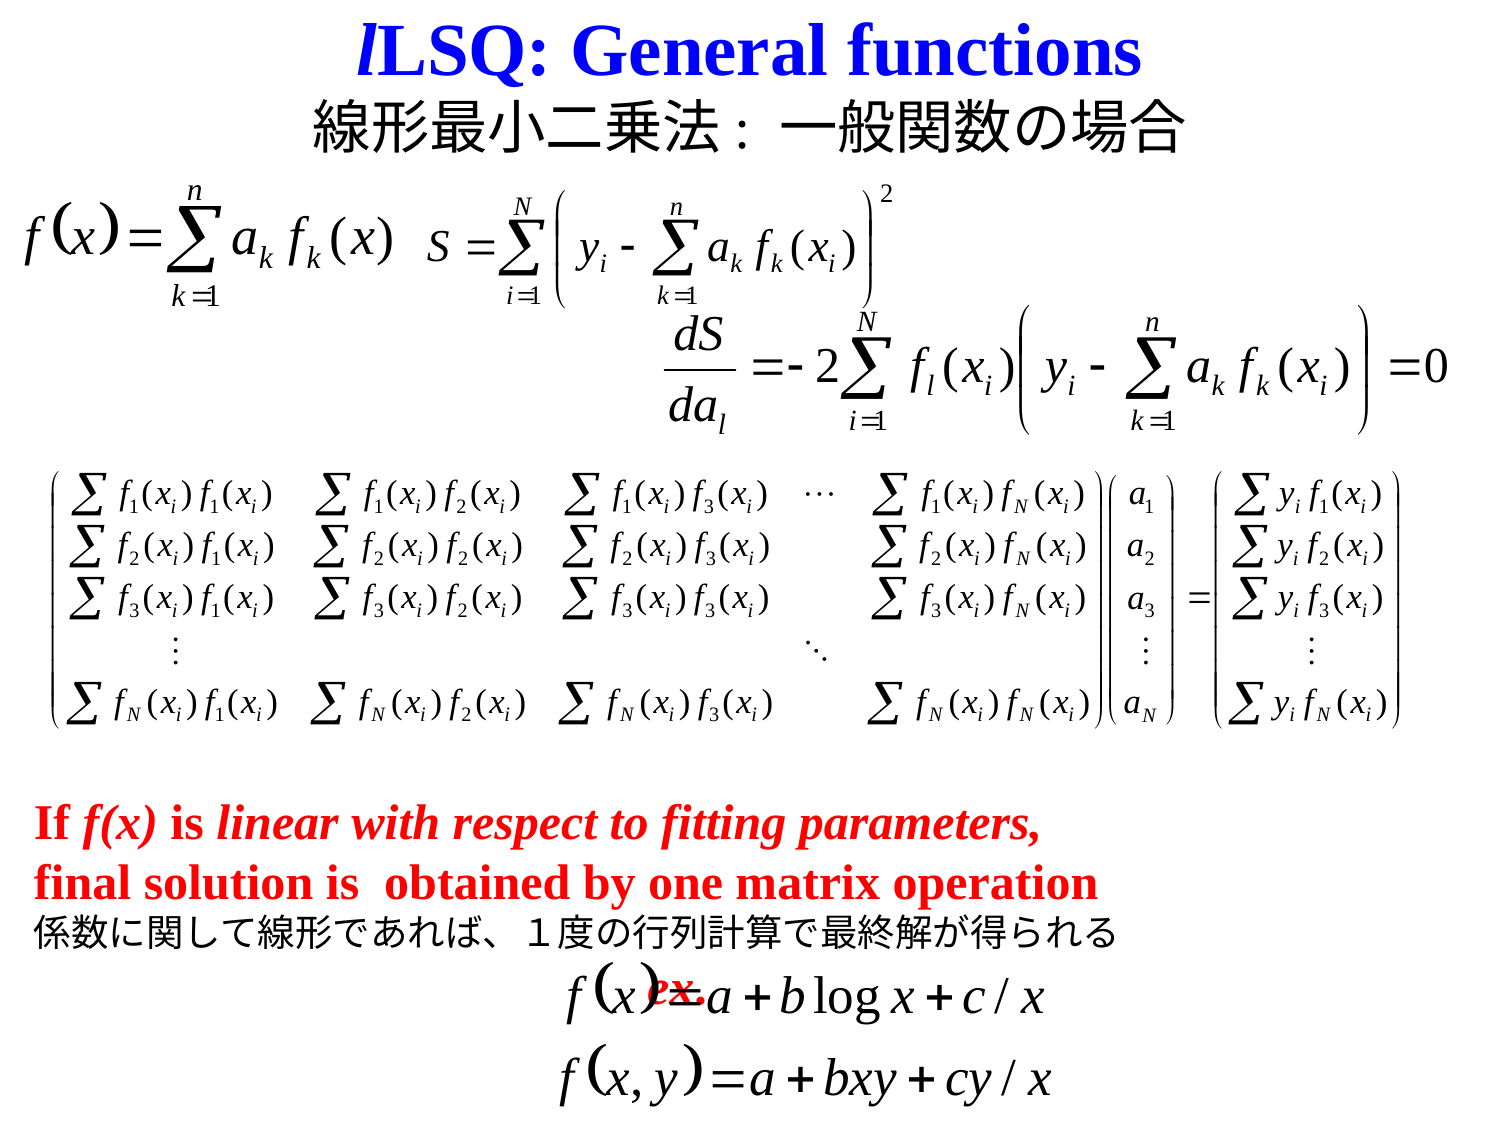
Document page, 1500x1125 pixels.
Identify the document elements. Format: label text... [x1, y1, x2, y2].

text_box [541, 1041, 1060, 1118]
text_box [418, 173, 905, 319]
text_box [547, 960, 1053, 1036]
text_box lLSQ: General functions 線形最小二乗法: 一般関数の場合 [0, 0, 1500, 161]
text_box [5, 164, 403, 319]
text_box If f(x) is linear with respect to fitting parameters, final solution is obtained by one matrix operation 係数に関して線形であれば、１度の行列計算で最終解が得られる ex. [19, 782, 1436, 1022]
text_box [656, 294, 1459, 446]
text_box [44, 463, 1410, 737]
